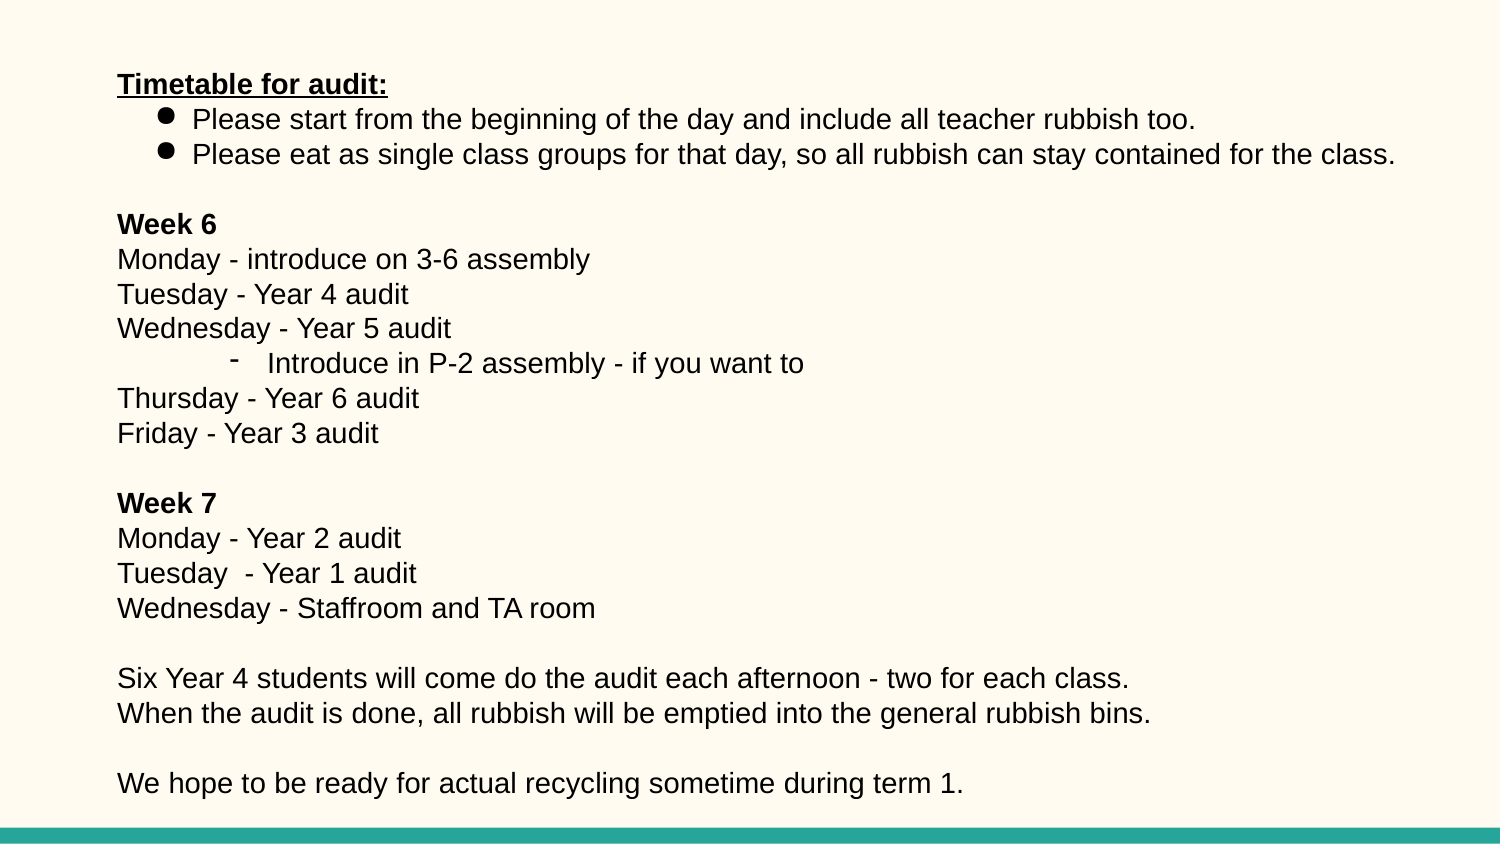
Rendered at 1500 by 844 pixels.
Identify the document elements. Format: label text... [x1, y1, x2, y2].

text_box Timetable for audit: Please start from the beginning of the day and include all teacher rubbish too. Please eat as single class groups for that day, so all rubbish can stay contained for the class. Week 6 Monday - introduce on 3-6 assembly Tuesday - Year 4 audit Wednesday - Year 5 audit Introduce in P-2 assembly - if you want to Thursday - Year 6 audit Friday - Year 3 audit Week 7 Monday - Year 2 audit Tuesday - Year 1 audit Wednesday - Staffroom and TA room Six Year 4 students will come do the audit each afternoon - two for each class. When the audit is done, all rubbish will be emptied into the general rubbish bins. We hope to be ready for actual recycling sometime during term 1. [101, 50, 1460, 794]
